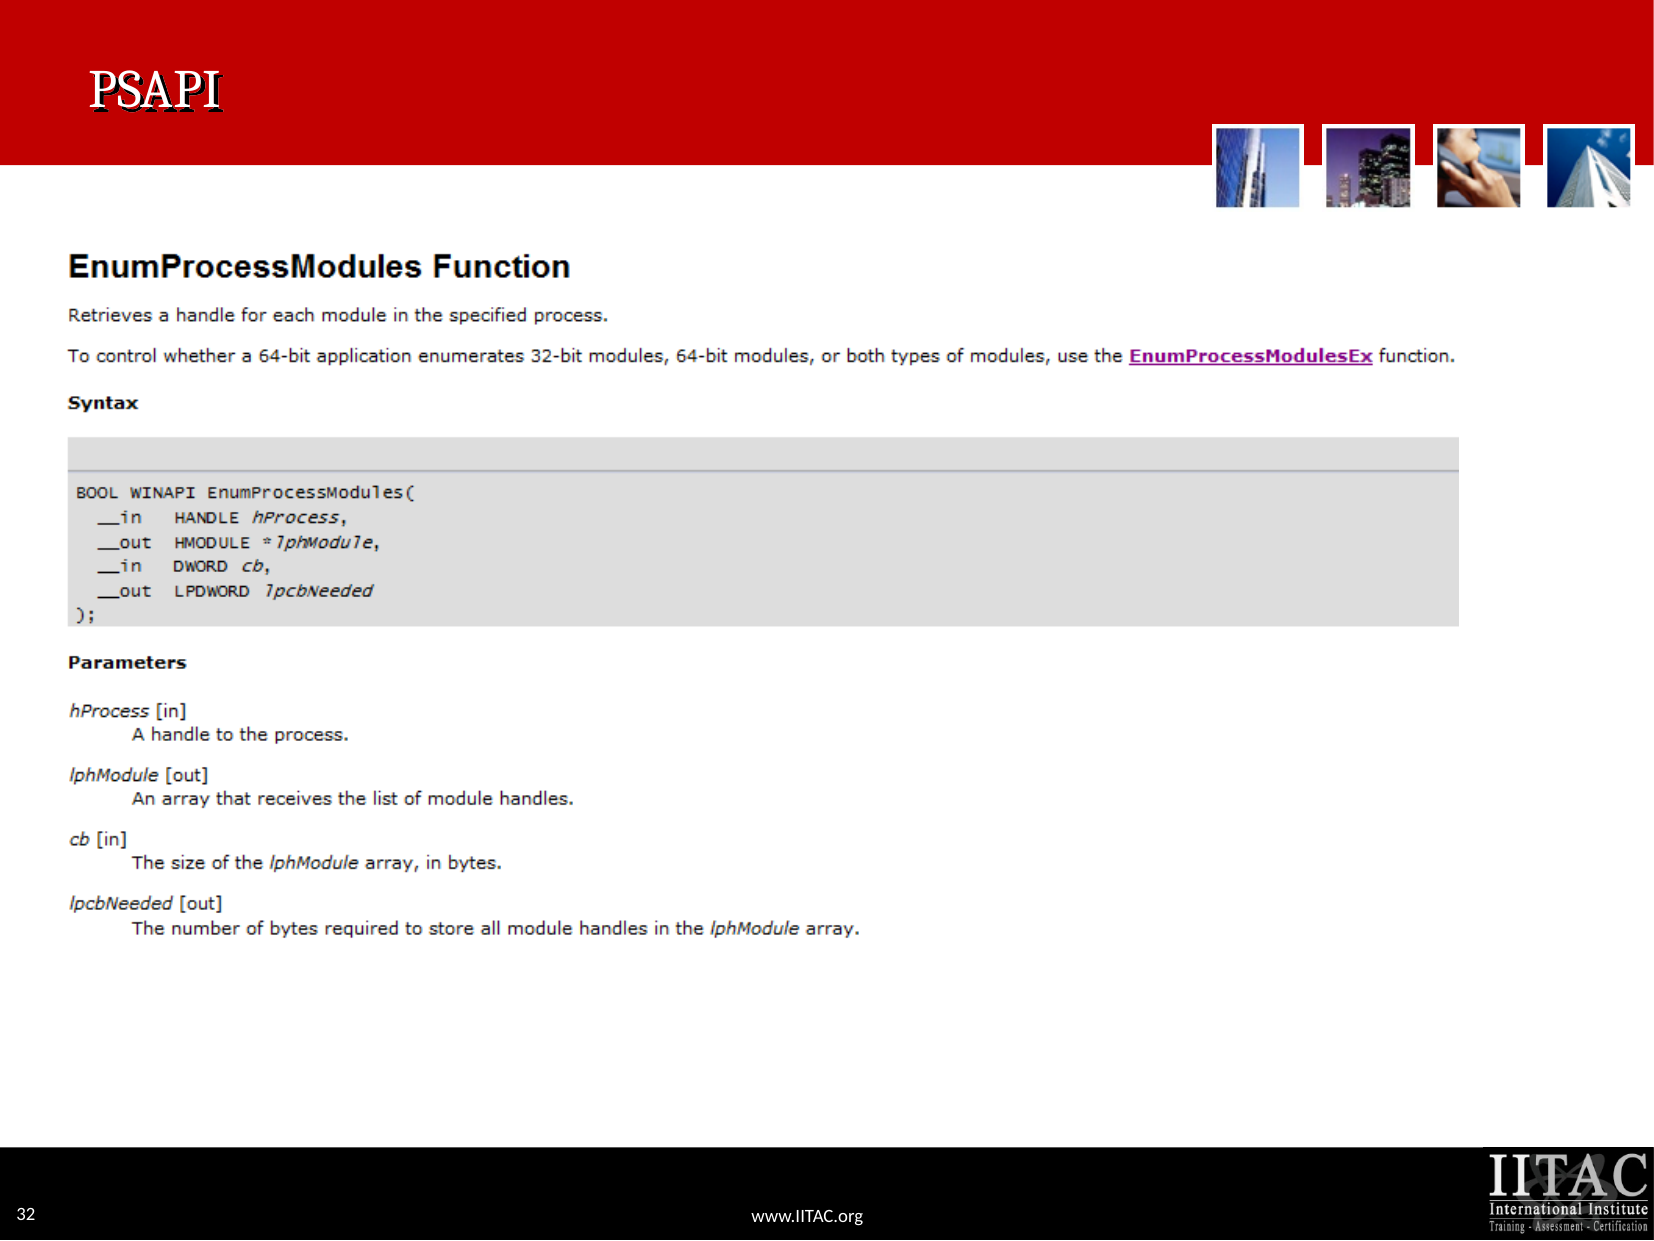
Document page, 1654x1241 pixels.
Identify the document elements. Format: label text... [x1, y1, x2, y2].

footer www.IITAC.org [152, 1195, 1466, 1241]
picture [1212, 135, 1304, 212]
slide_number 32 [0, 1192, 152, 1241]
picture [1543, 124, 1635, 212]
picture [64, 244, 1460, 949]
picture [1322, 135, 1415, 212]
picture [1483, 1147, 1654, 1240]
picture [1433, 135, 1525, 212]
title PSAPI [71, 41, 1596, 130]
